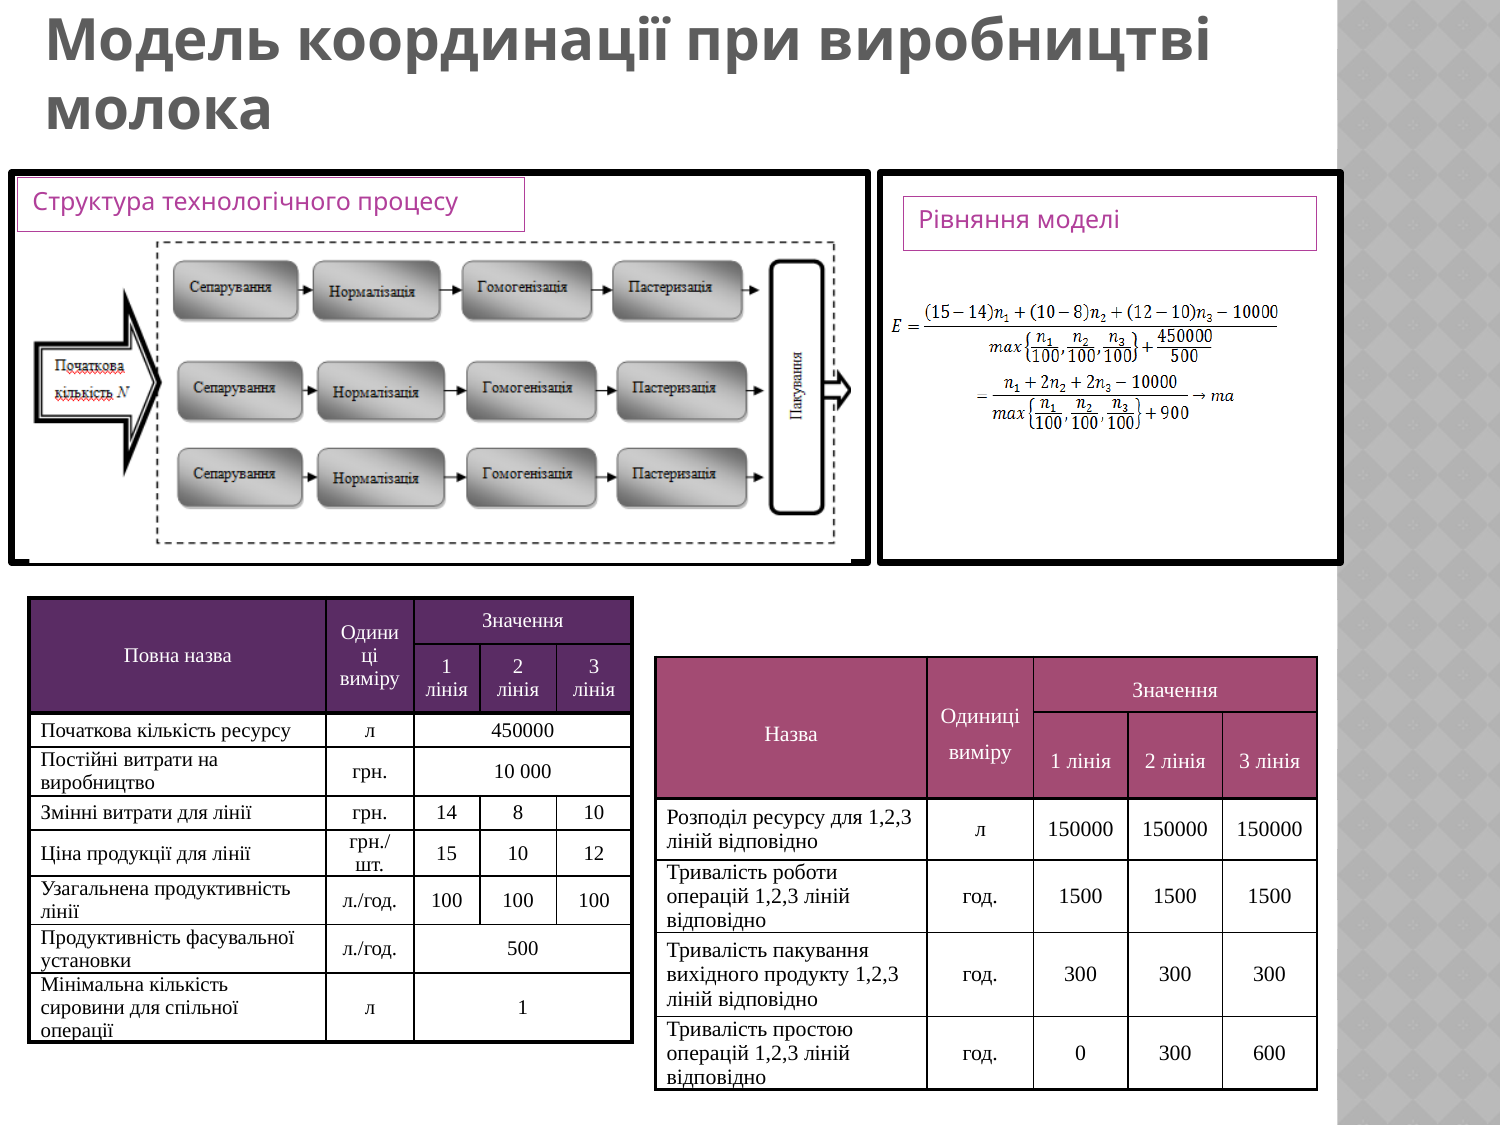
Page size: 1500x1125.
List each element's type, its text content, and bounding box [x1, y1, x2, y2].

table_cell л [327, 974, 413, 1040]
table_cell грн./шт. [327, 831, 413, 875]
picture [891, 302, 1460, 441]
table_cell 3 лінія [1223, 713, 1316, 797]
table_cell 1500 [1129, 861, 1222, 932]
text_box Модель координації при виробництві молока [29, 30, 1365, 149]
table_cell 150000 [1129, 800, 1222, 859]
table_cell Постійні витрати на виробництво [31, 748, 325, 795]
table_cell Мінімальна кількість сировини для спільної операції [31, 974, 325, 1040]
table_cell л [928, 800, 1033, 859]
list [29, 219, 852, 563]
table_cell 12 [557, 831, 630, 875]
table_cell Тривалість пакування вихідного продукту 1,2,3 ліній відповідно [657, 933, 926, 1016]
table_header Одиниці виміру [928, 658, 1033, 797]
table_cell 3 лінія [557, 645, 630, 711]
table_cell 450000 [415, 715, 630, 746]
table_cell 300 [1129, 933, 1222, 1016]
table_cell 150000 [1034, 800, 1127, 859]
table_cell Початкова кількість ресурсу [31, 715, 325, 746]
table_cell л [327, 715, 413, 746]
table_cell л./год. [327, 877, 413, 924]
table_cell Розподіл ресурсу для 1,2,3 ліній відповідно [657, 800, 926, 859]
table_header Значення [415, 600, 630, 643]
table_cell Ціна продукції для лінії [31, 831, 325, 875]
table_cell год. [928, 933, 1033, 1016]
table_cell 1 лінія [415, 645, 479, 711]
table_cell 14 [415, 797, 479, 829]
table_cell 600 [1223, 1017, 1316, 1088]
text_box Структура технологічного процесу [17, 177, 525, 232]
table_cell 1500 [1223, 861, 1316, 932]
table_cell 2 лінія [481, 645, 556, 711]
table_cell 100 [415, 877, 479, 924]
table_cell Тривалість роботи операцій 1,2,3 ліній відповідно [657, 861, 926, 932]
table_cell 300 [1034, 933, 1127, 1016]
table_cell 1500 [1034, 861, 1127, 932]
table_header Повна назва [31, 600, 325, 711]
table_cell Продуктивність фасувальної установки [31, 925, 325, 972]
text_box [877, 169, 1344, 566]
table_cell 150000 [1223, 800, 1316, 859]
table_cell Узагальнена продуктивність лінії [31, 877, 325, 924]
table_cell Тривалість простою операцій 1,2,3 ліній відповідно [657, 1017, 926, 1088]
table_cell 10 [481, 831, 556, 875]
table_cell год. [928, 861, 1033, 932]
table_cell год. [928, 1017, 1033, 1088]
table_cell 1 лінія [1034, 713, 1127, 797]
table_cell 8 [481, 797, 556, 829]
table_cell л./год. [327, 925, 413, 972]
table_cell 100 [557, 877, 630, 924]
table_cell 0 [1034, 1017, 1127, 1088]
table_cell грн. [327, 797, 413, 829]
table_cell Змінні витрати для лінії [31, 797, 325, 829]
table_cell 300 [1223, 933, 1316, 1016]
table_cell 10 [557, 797, 630, 829]
table_cell 10 000 [415, 748, 630, 795]
table_header Значення [1034, 658, 1316, 711]
table_cell 15 [415, 831, 479, 875]
text_box [8, 169, 871, 566]
table_header Одиниці виміру [327, 600, 413, 711]
table_cell грн. [327, 748, 413, 795]
table_cell 300 [1129, 1017, 1222, 1088]
text_box Рівняння моделі [903, 196, 1317, 251]
table_cell 1 [415, 974, 630, 1040]
table_cell 100 [481, 877, 556, 924]
table_header Назва [657, 658, 926, 797]
table_cell 500 [415, 925, 630, 972]
table_cell 2 лінія [1129, 713, 1222, 797]
